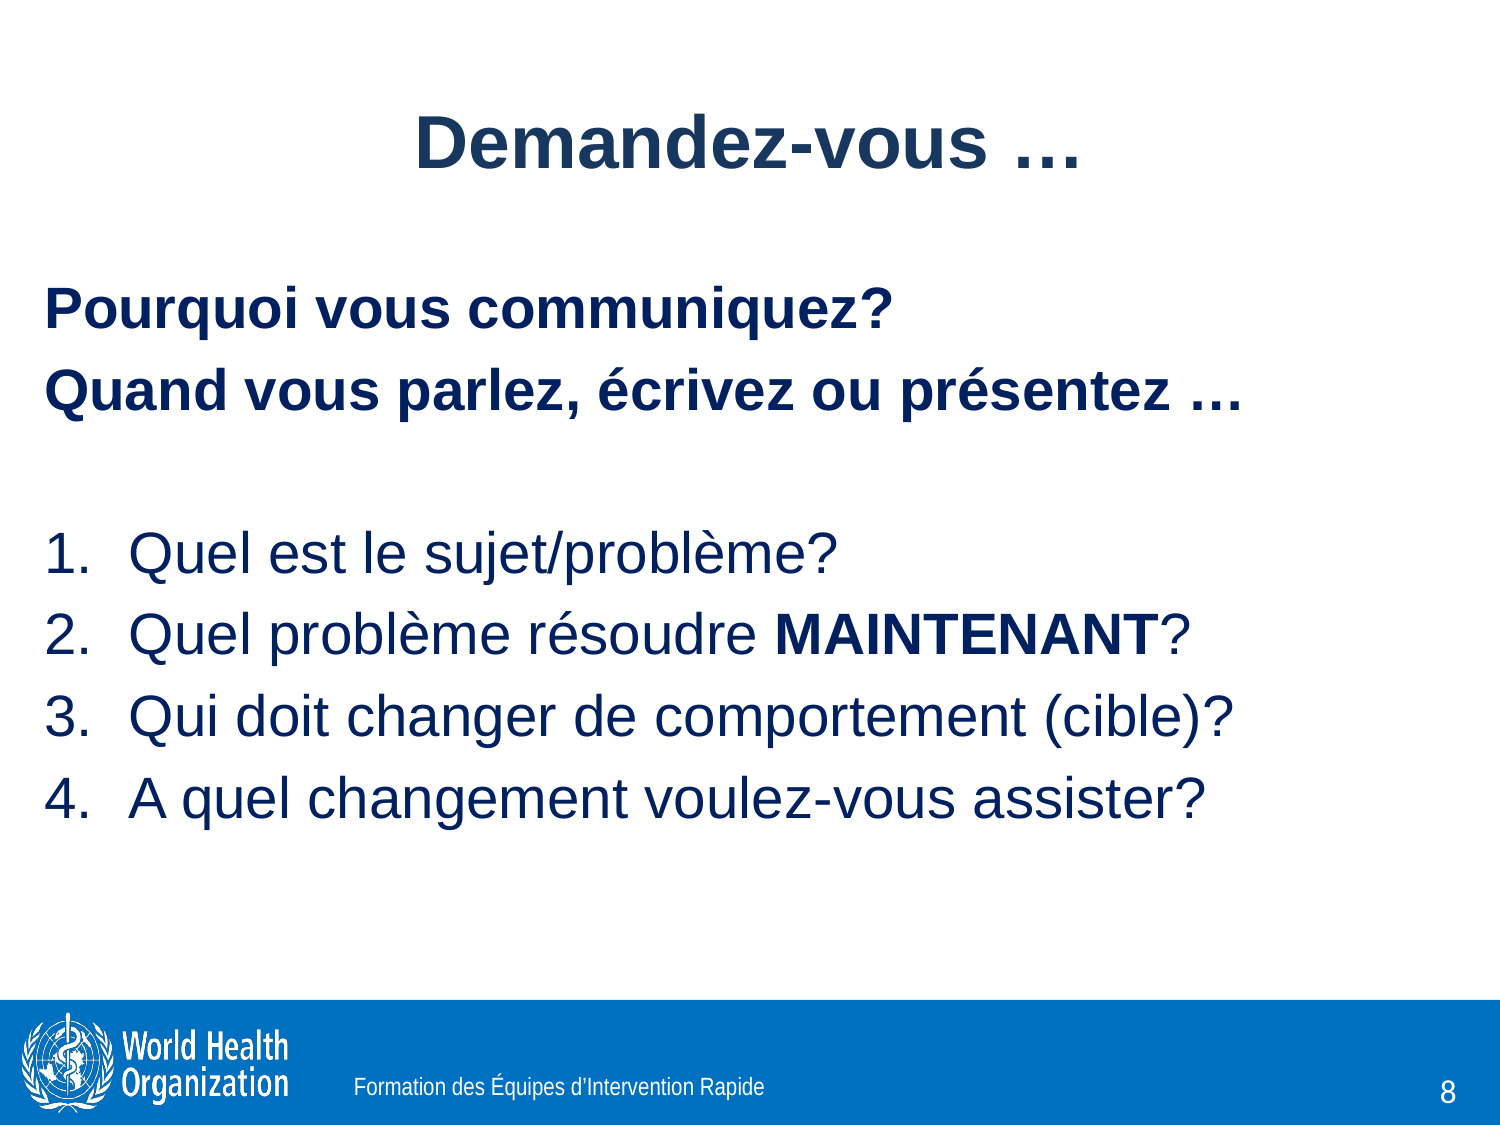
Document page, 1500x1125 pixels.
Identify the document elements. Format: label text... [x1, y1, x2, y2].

list Pourquoi vous communiquez? Quand vous parlez, écrivez ou présentez … Quel est le sujet/problème? Quel problème résoudre MAINTENANT? Qui doit changer de comportement (cible)? A quel changement voulez-vous assister? [29, 262, 1425, 1005]
picture [21, 1012, 288, 1113]
title Demandez-vous … [75, 45, 1425, 233]
